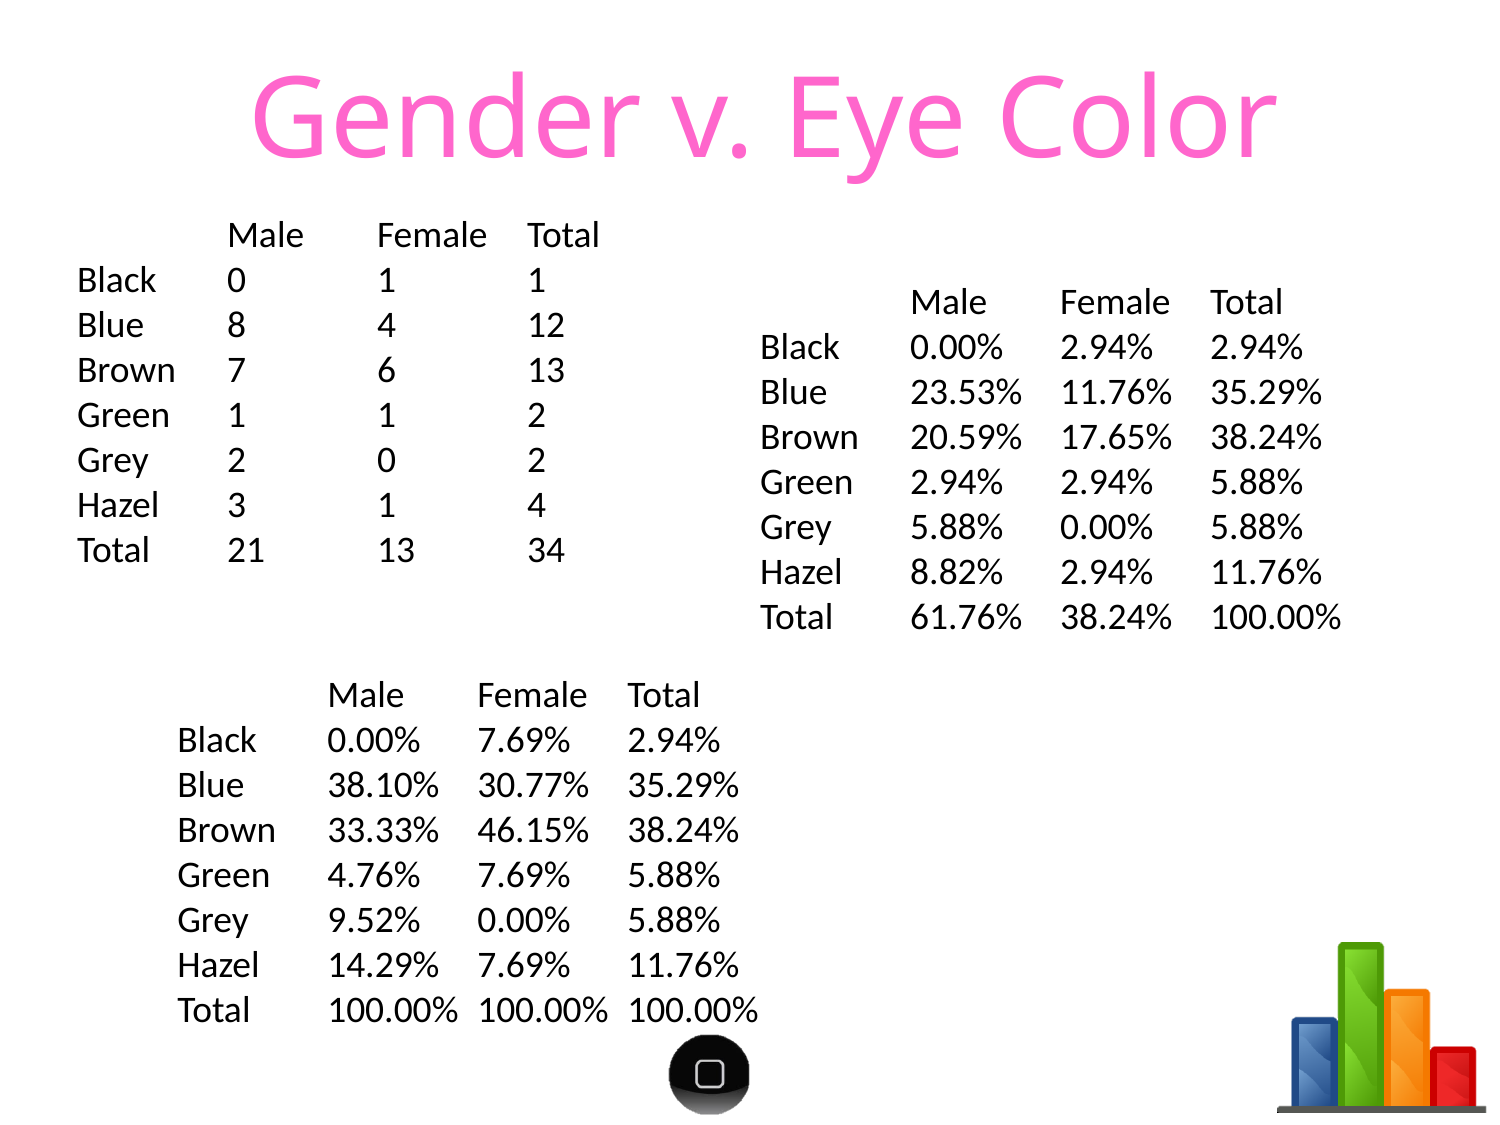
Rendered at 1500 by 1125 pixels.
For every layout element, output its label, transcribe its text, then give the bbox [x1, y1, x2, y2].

text_box Male Female Total Black 0.00% 2.94% 2.94% Blue 23.53% 11.76% 35.29% Brown 20.59% 17.65% 38.24% Green 2.94% 2.94% 5.88% Grey 5.88% 0.00% 5.88% Hazel 8.82% 2.94% 11.76% Total 61.76% 38.24% 100.00% [745, 224, 1496, 645]
text_box Gender v. Eye Color [233, 37, 1295, 188]
picture [659, 1024, 760, 1125]
text_box Male Female Total Black 0.00% 7.69% 2.94% Blue 38.10% 30.77% 35.29% Brown 33.33% 46.15% 38.24% Green 4.76% 7.69% 5.88% Grey 9.52% 0.00% 5.88% Hazel 14.29% 7.69% 11.76% Total 100.00% 100.00% 100.00% [162, 662, 913, 1038]
text_box Male Female Total Black 0 1 1 Blue 8 4 12 Brown 7 6 13 Green 1 1 2 Grey 2 0 2 Hazel 3 1 4 Total 21 13 34 [62, 202, 813, 622]
picture [1277, 942, 1490, 1113]
